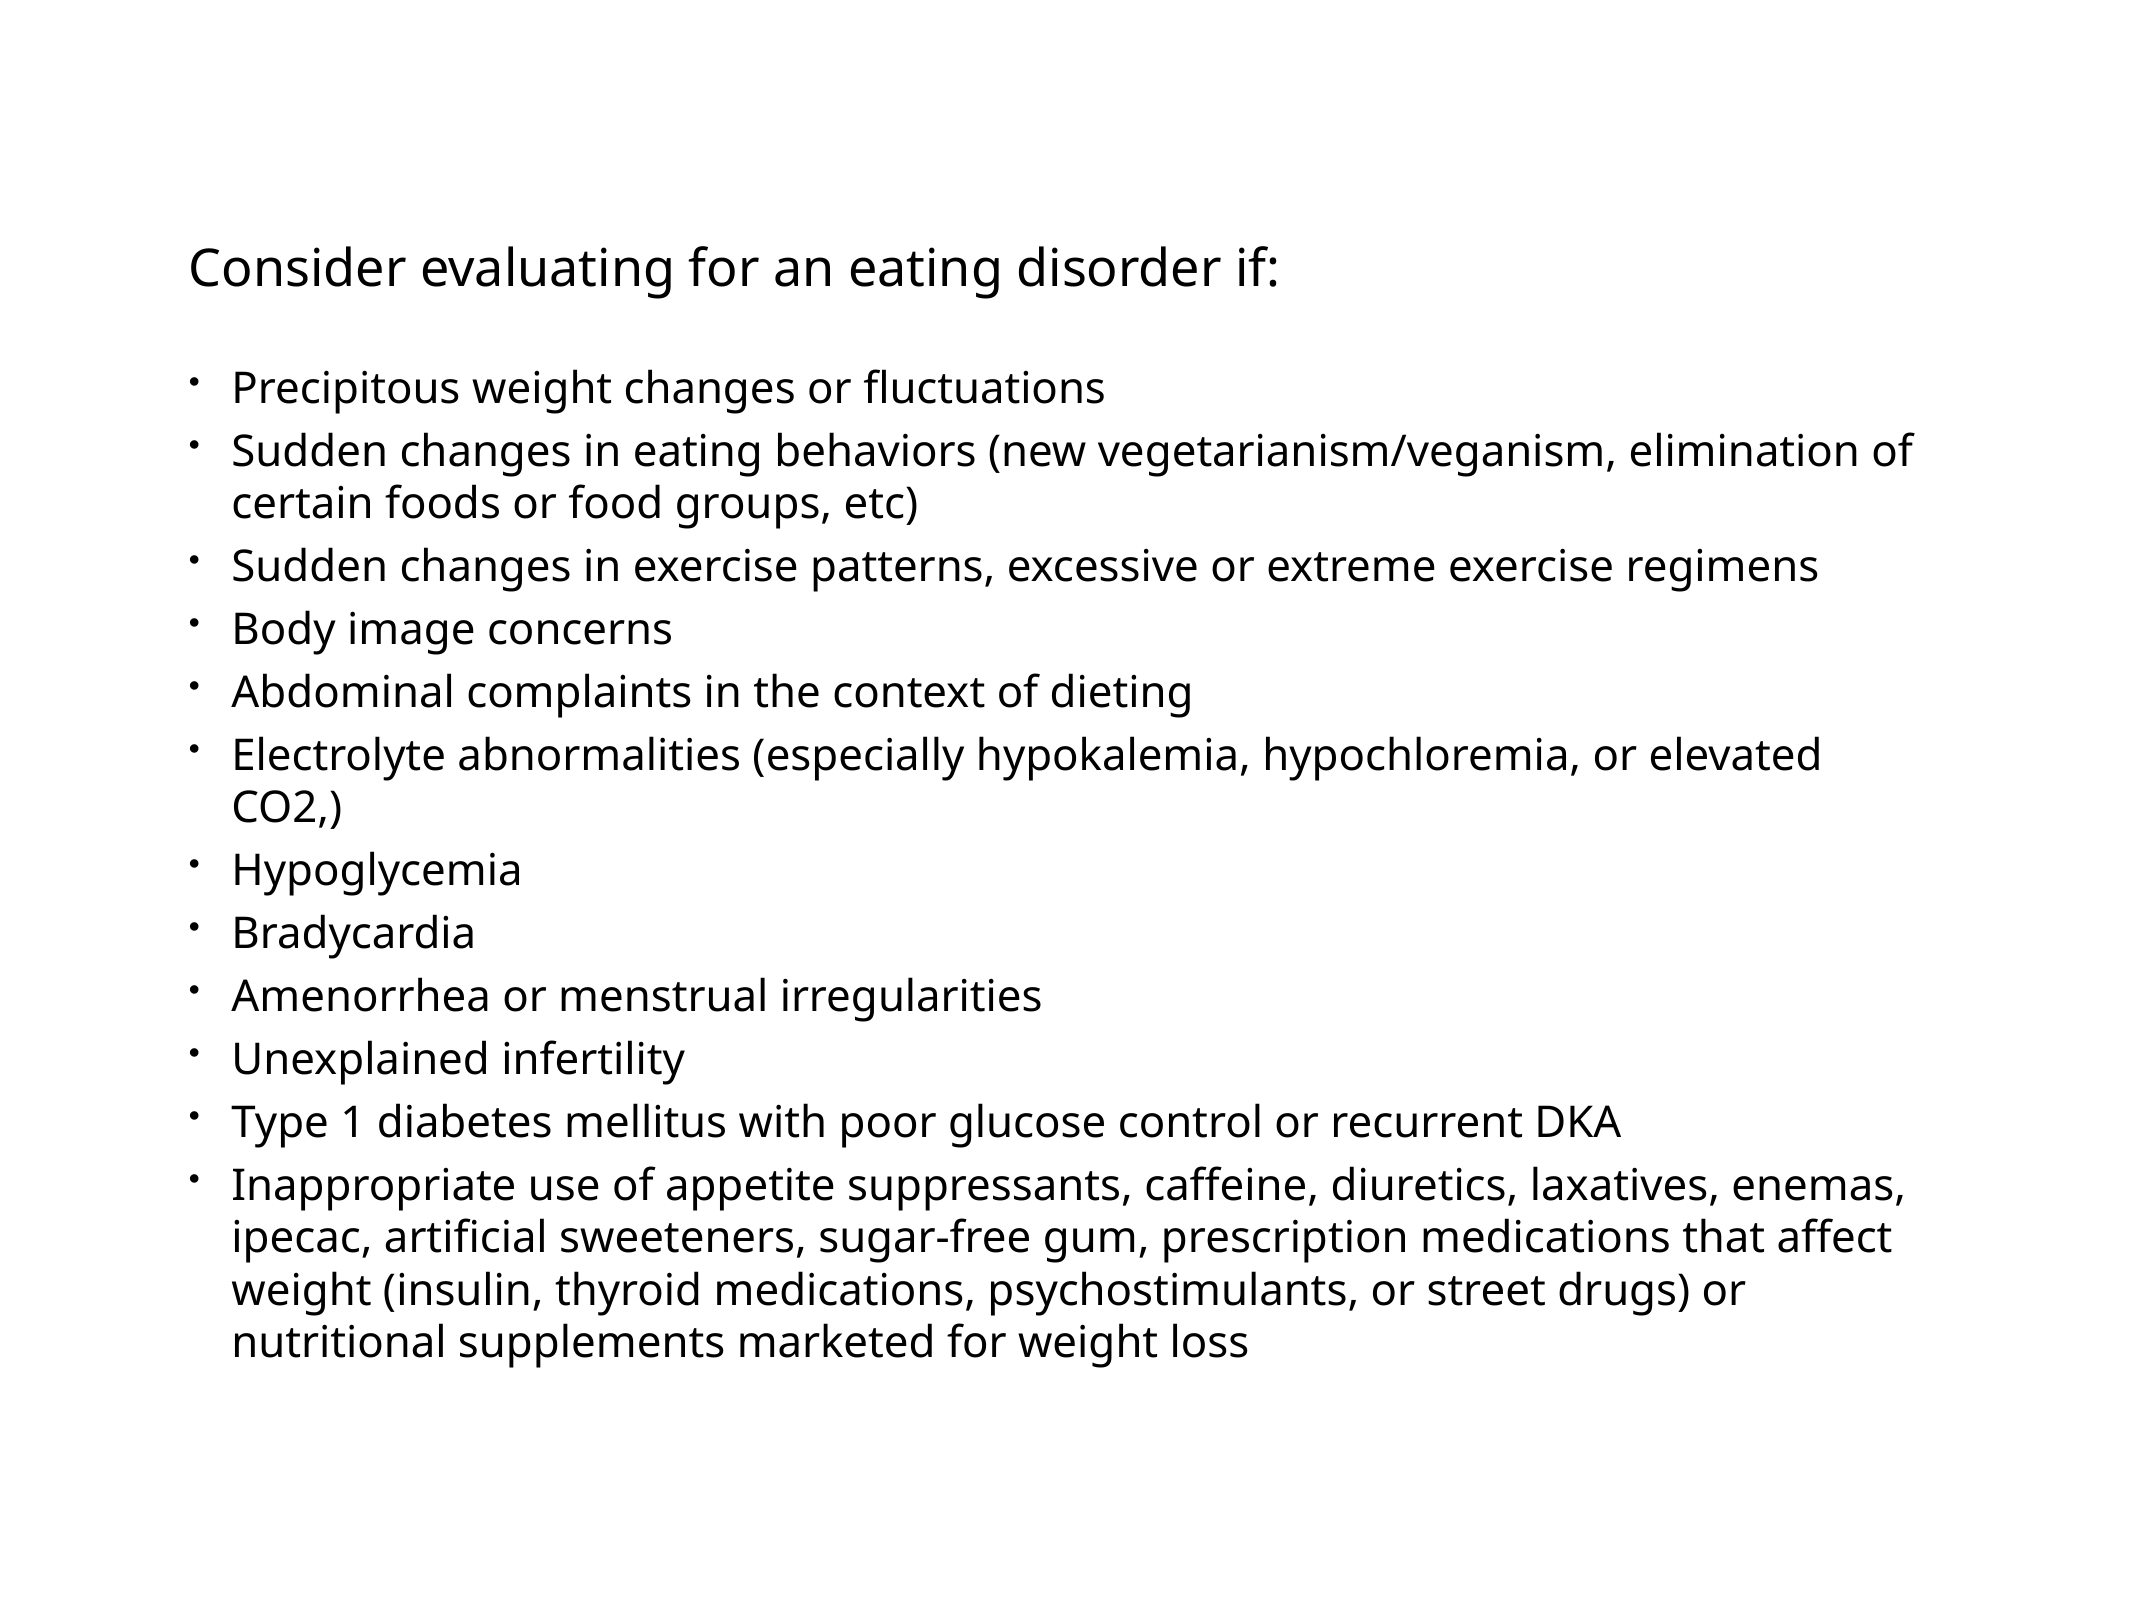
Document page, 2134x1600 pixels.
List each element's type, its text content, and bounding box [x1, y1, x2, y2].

text_box Consider evaluating for an eating disorder if: Precipitous weight changes or fluctuations Sudden changes in eating behaviors (new vegetarianism/veganism, elimination of certain foods or food groups, etc) Sudden changes in exercise patterns, excessive or extreme exercise regimens Body image concerns Abdominal complaints in the context of dieting Electrolyte abnormalities (especially hypokalemia, hypochloremia, or elevated CO2,) Hypoglycemia Bradycardia Amenorrhea or menstrual irregularities Unexplained infertility Type 1 diabetes mellitus with poor glucose control or recurrent DKA Inappropriate use of appetite suppressants, caffeine, diuretics, laxatives, enemas, ipecac, artificial sweeteners, sugar-free gum, prescription medications that affect weight (insulin, thyroid medications, psychostimulants, or street drugs) or nutritional supplements marketed for weight loss [180, 225, 1953, 1375]
